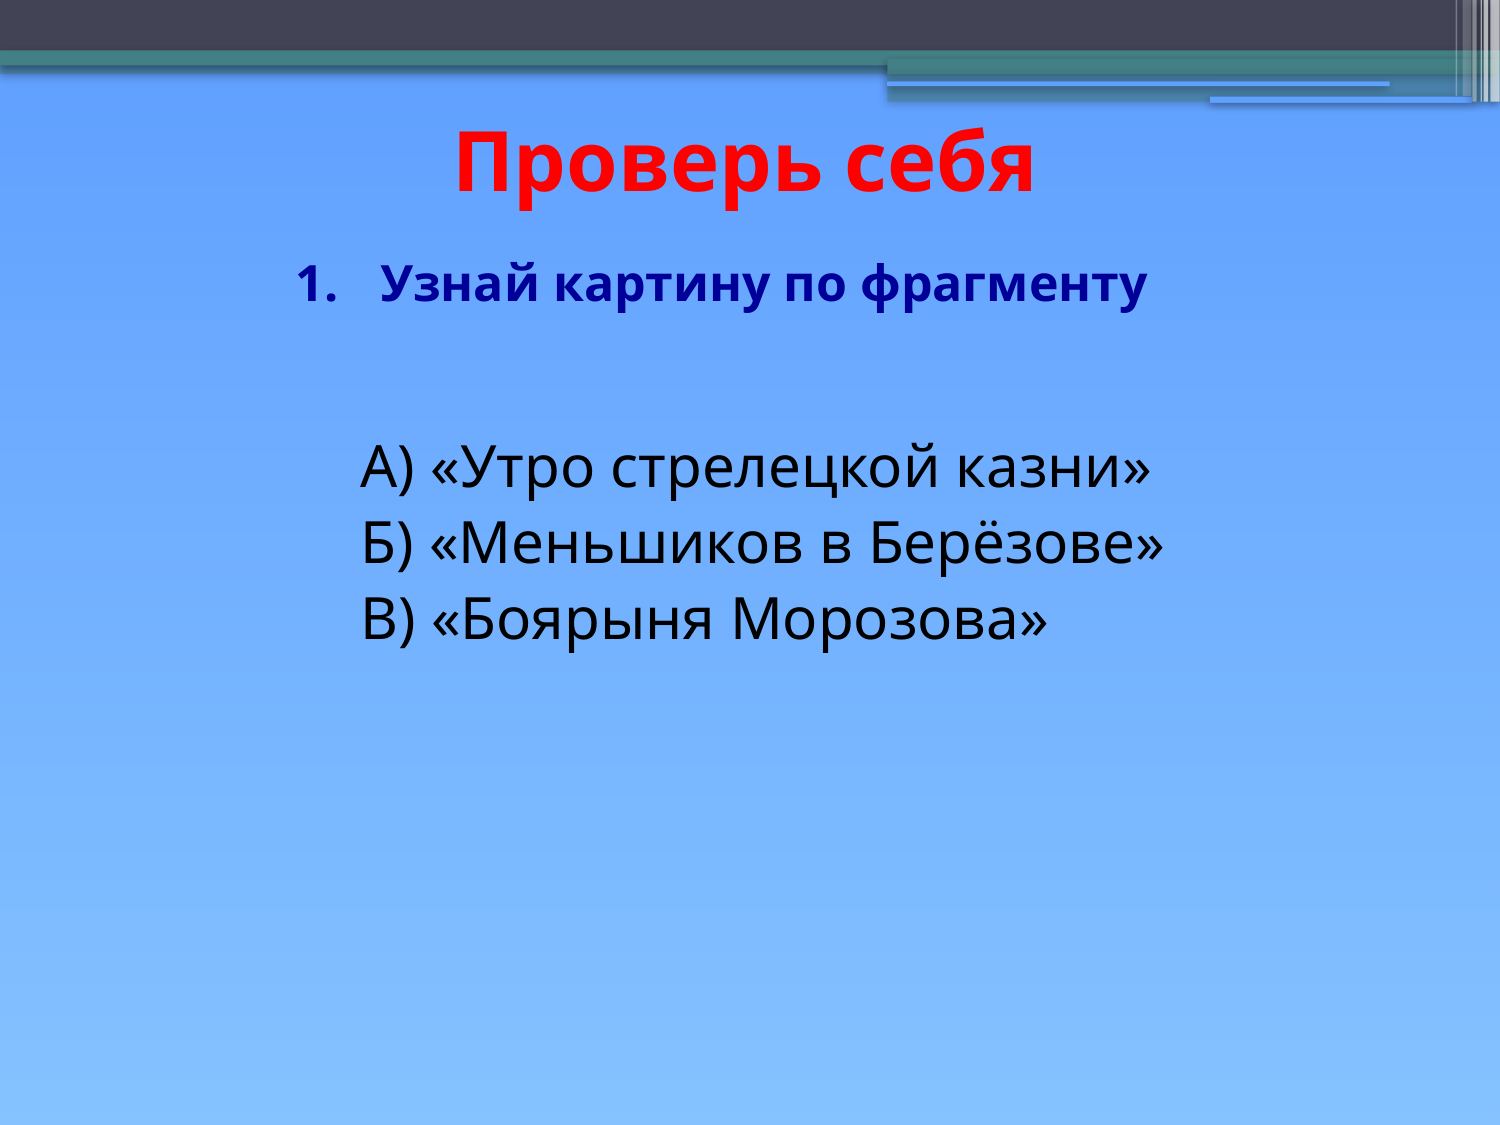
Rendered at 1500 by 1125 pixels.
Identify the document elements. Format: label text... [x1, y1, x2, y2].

title Узнай картину по фрагменту [46, 210, 1397, 352]
text_box Проверь себя [70, 70, 1421, 246]
list А) «Утро стрелецкой казни» Б) «Меньшиков в Берёзове» В) «Боярыня Морозова» [328, 421, 1395, 979]
